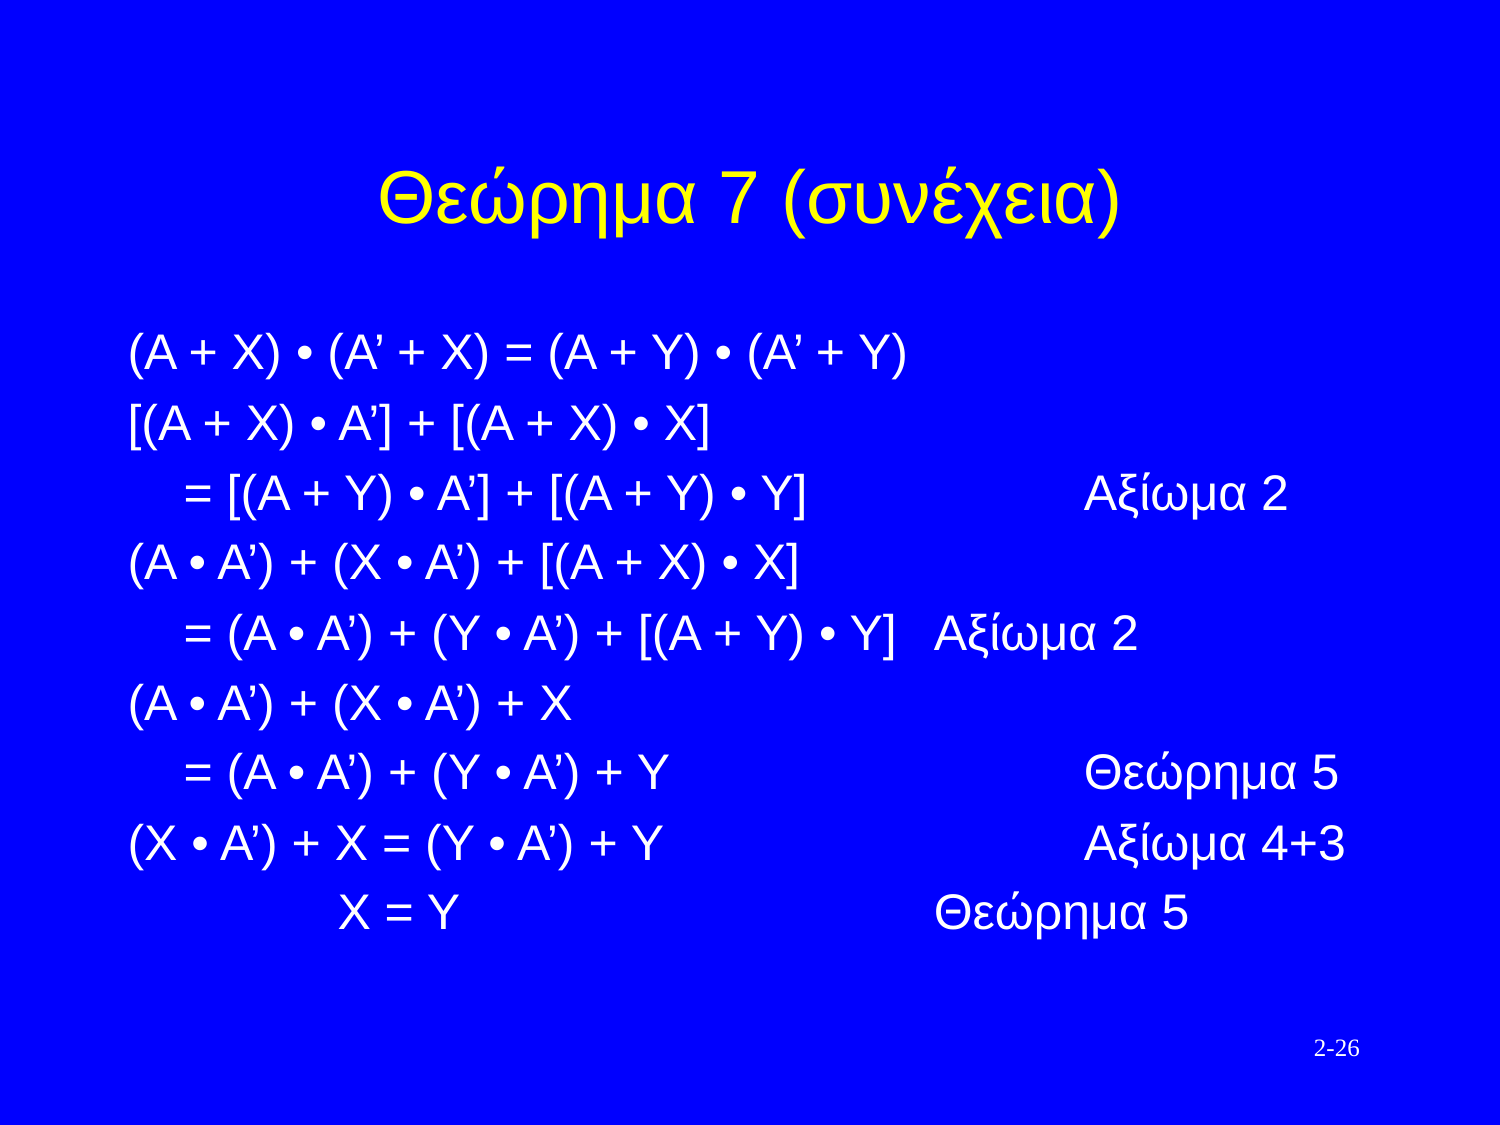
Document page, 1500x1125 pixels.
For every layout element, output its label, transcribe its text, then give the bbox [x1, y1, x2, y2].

title Θεώρημα 7 (συνέχεια) [112, 99, 1388, 288]
list (Α + Χ) • (Α’ + Χ) = (Α + Υ) • (Α’ + Υ) [(Α + Χ) • Α’] + [(Α + Χ) • Χ] = [(Α + Υ) • Α’] + [(Α + Υ) • Υ] Αξίωμα 2 (Α • Α’) + (Χ • Α’) + [(Α + Χ) • Χ] = (Α • Α’) + (Υ • Α’) + [(Α + Υ) • Υ] Αξίωμα 2 (Α • Α’) + (Χ • Α’) + Χ = (Α • Α’) + (Υ • Α’) + Υ Θεώρημα 5 (Χ • Α’) + Χ = (Υ • Α’) + Υ Αξίωμα 4+3 Χ = Υ Θεώρημα 5 [112, 312, 1388, 988]
